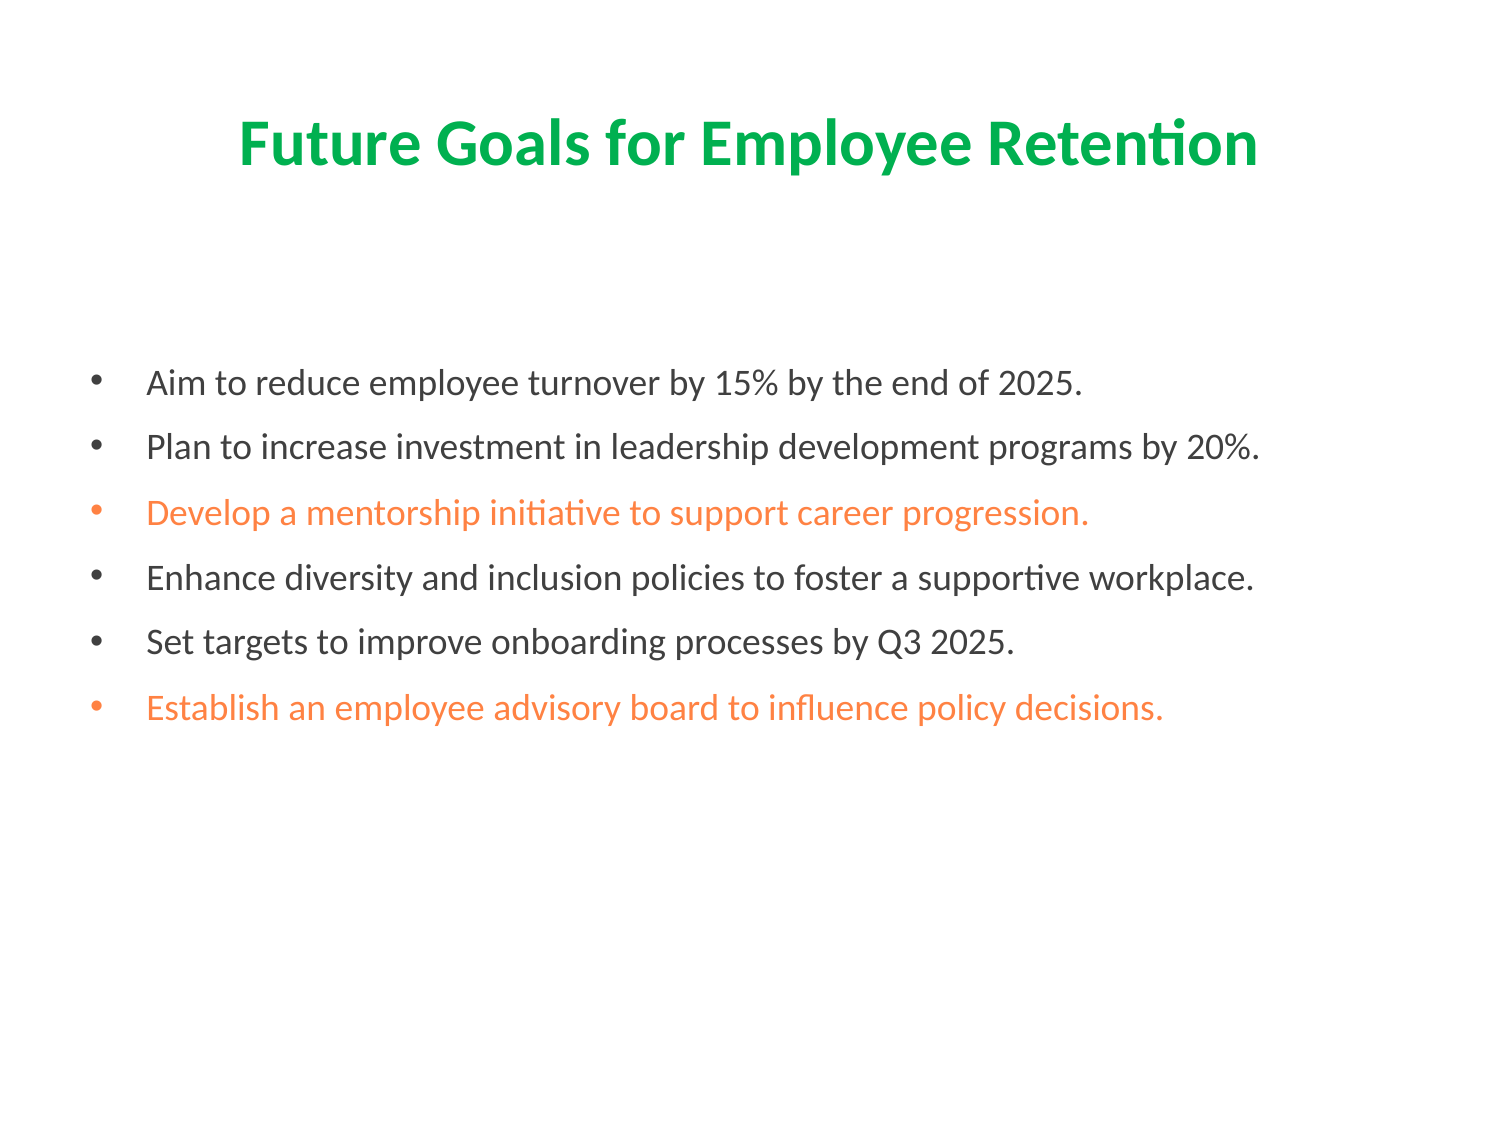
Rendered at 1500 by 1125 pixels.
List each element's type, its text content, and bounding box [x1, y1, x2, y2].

title Future Goals for Employee Retention [75, 45, 1425, 233]
list Aim to reduce employee turnover by 15% by the end of 2025. Plan to increase investment in leadership development programs by 20%. Develop a mentorship initiative to support career progression. Enhance diversity and inclusion policies to foster a supportive workplace. Set targets to improve onboarding processes by Q3 2025. Establish an employee advisory board to influence policy decisions. [75, 262, 1425, 1005]
